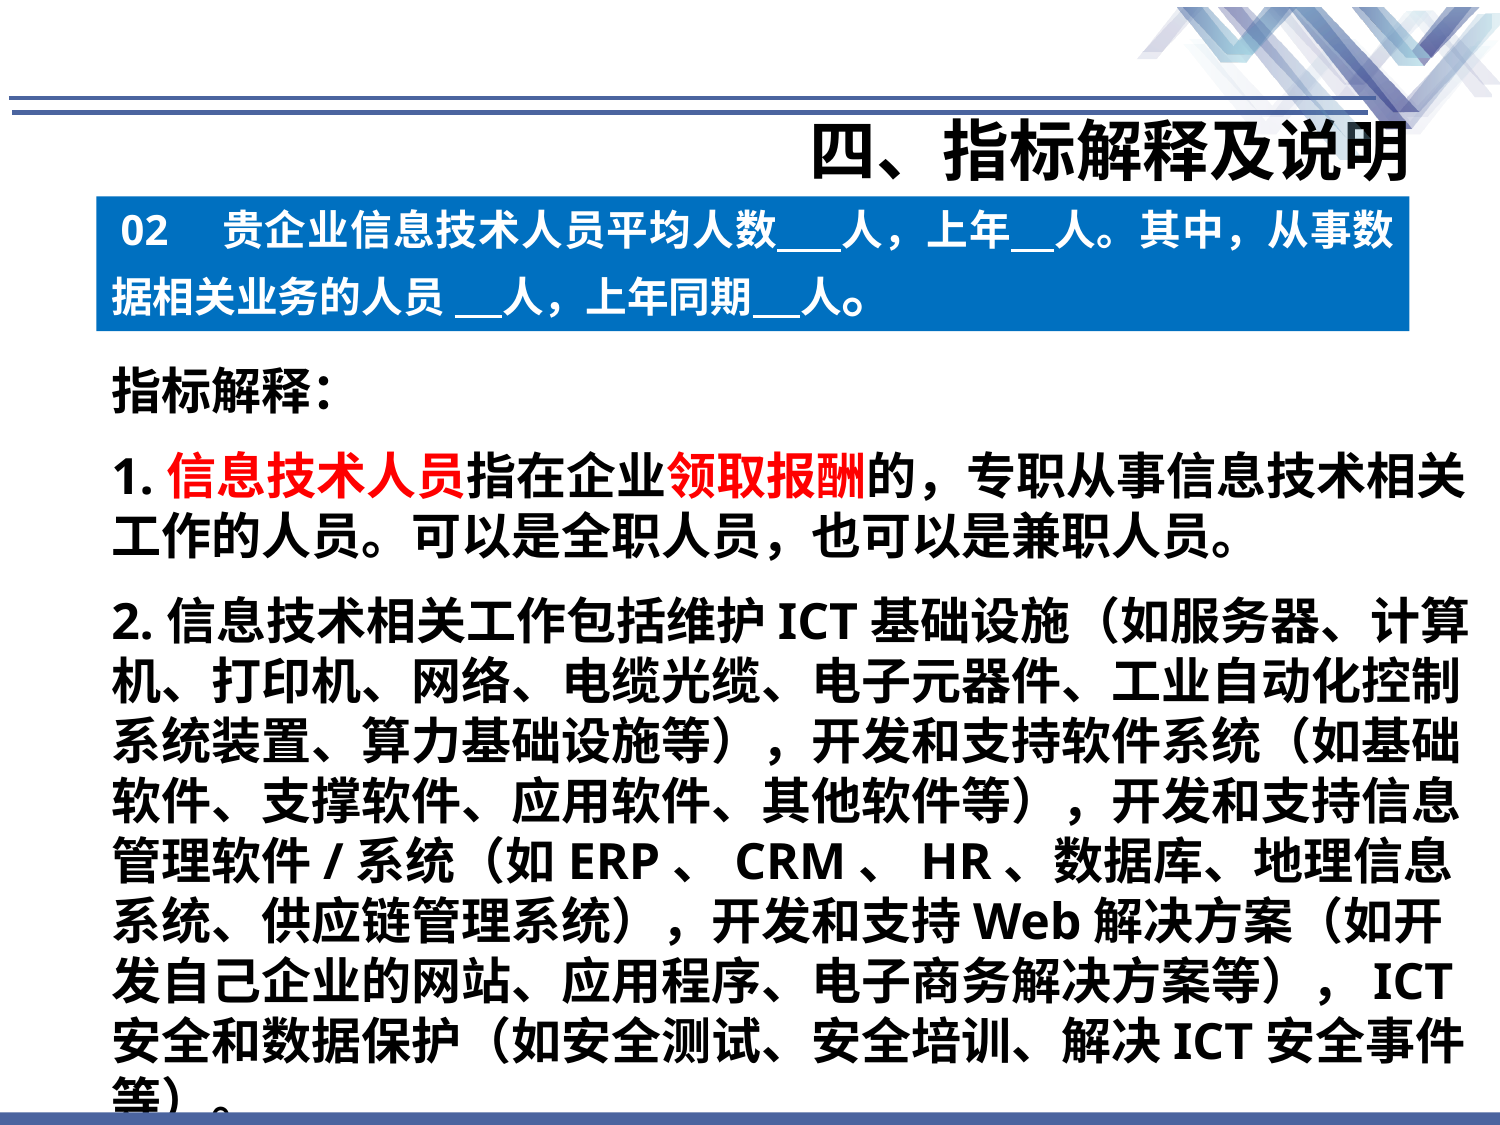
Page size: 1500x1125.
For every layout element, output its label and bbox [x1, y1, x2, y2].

text_box [0, 7, 1500, 1125]
